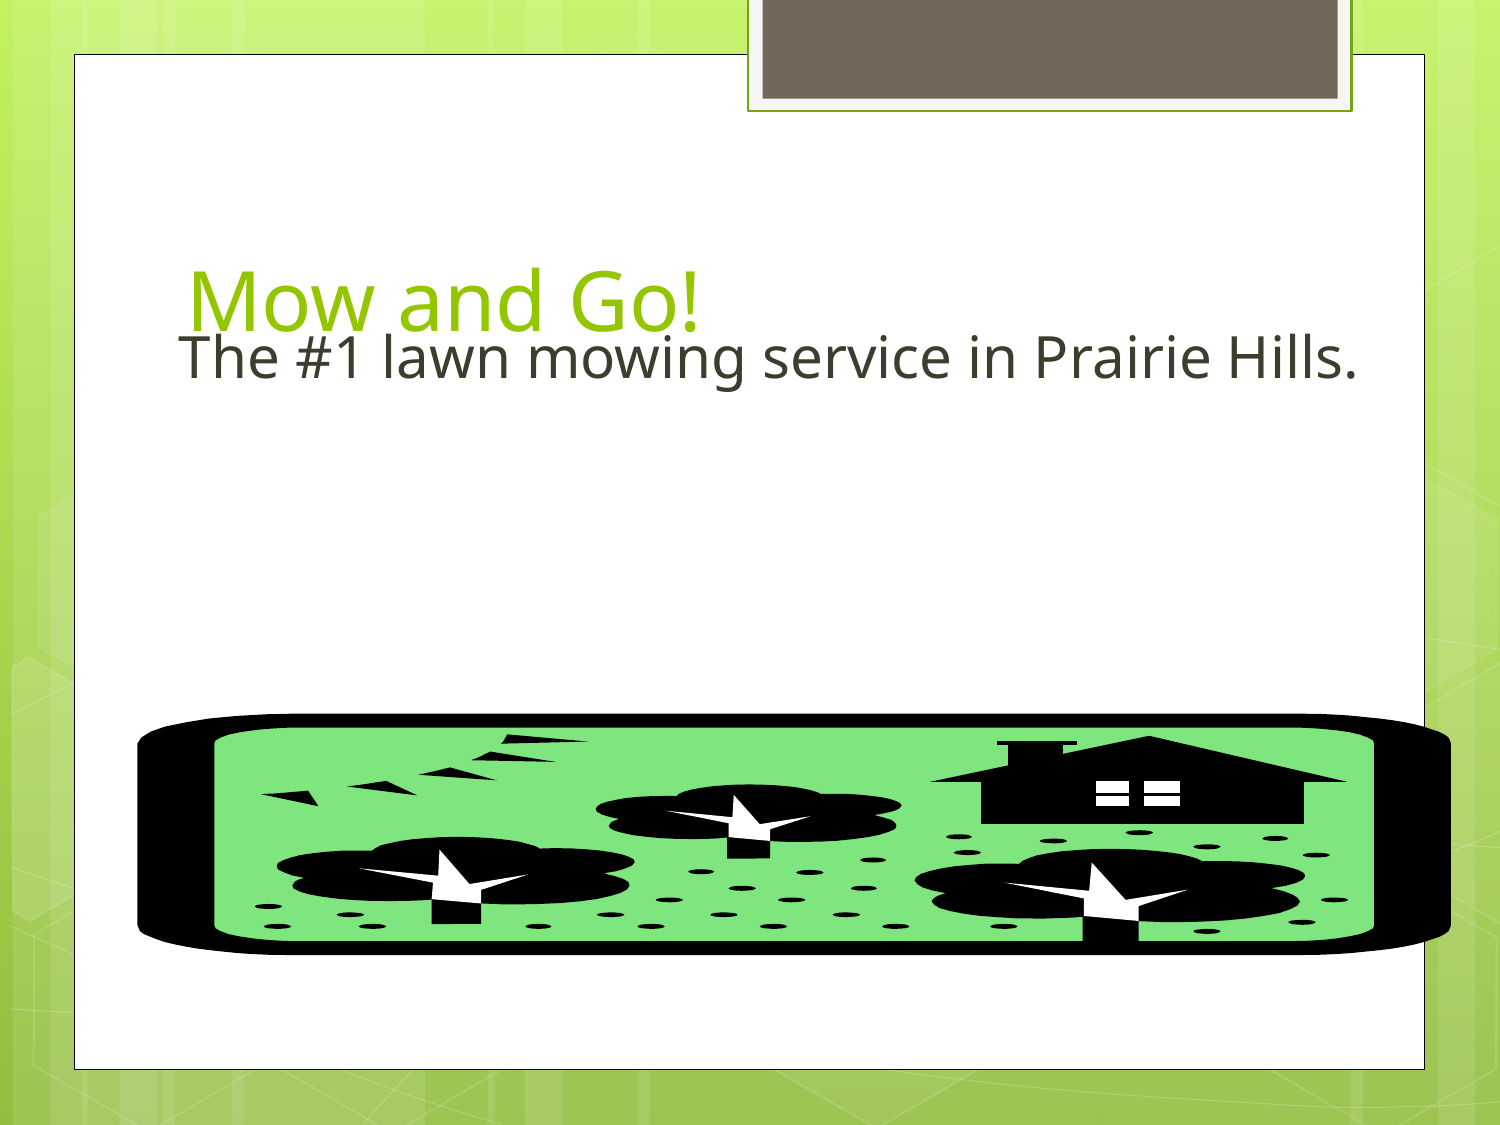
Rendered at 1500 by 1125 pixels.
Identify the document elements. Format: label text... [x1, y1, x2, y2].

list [137, 713, 1452, 956]
list The #1 lawn mowing service in Prairie Hills. [137, 312, 1451, 644]
title Mow and Go! [171, 168, 1324, 312]
